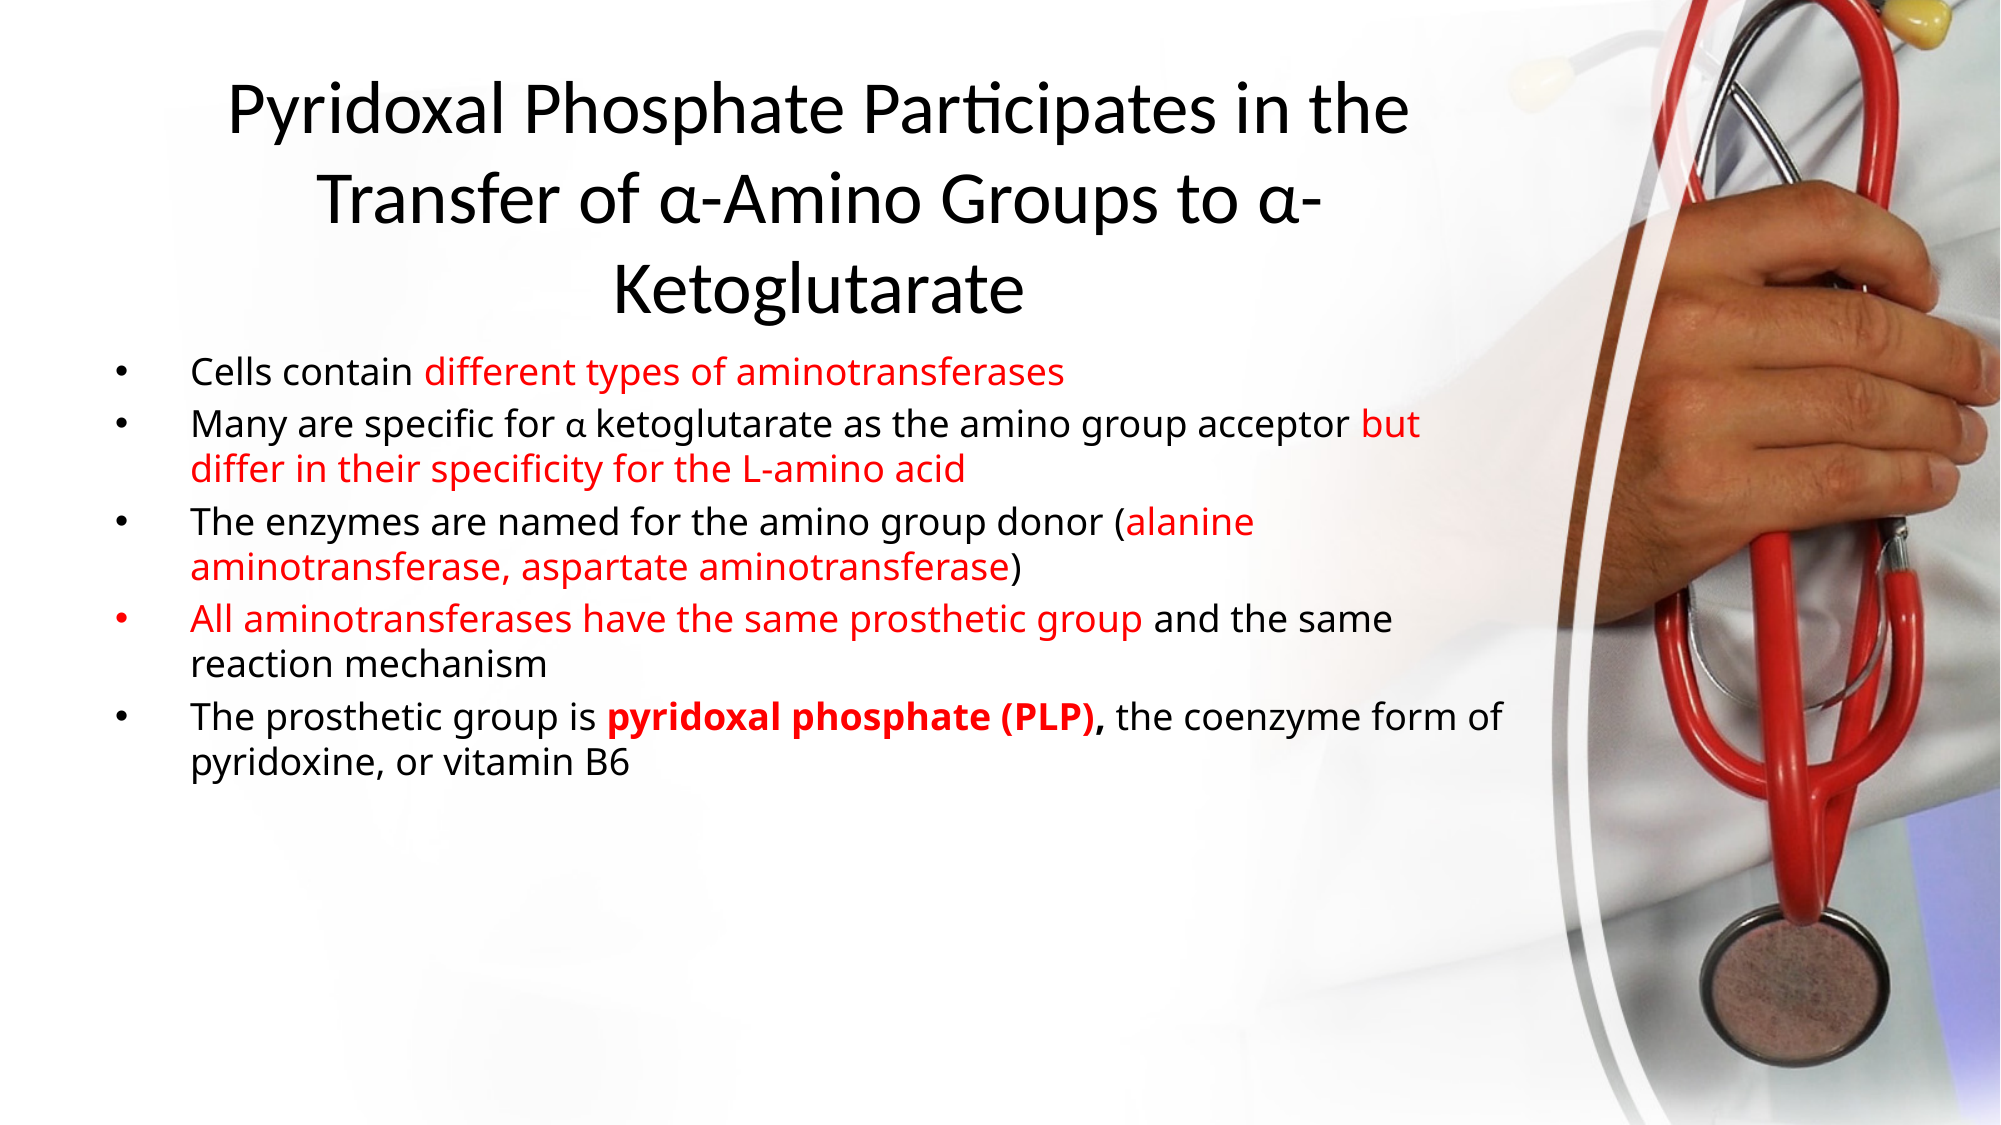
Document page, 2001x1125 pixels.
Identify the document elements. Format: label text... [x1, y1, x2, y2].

list Cells contain different types of aminotransferases Many are specific for α ketoglutarate as the amino group acceptor but differ in their specificity for the L-amino acid The enzymes are named for the amino group donor (alanine aminotransferase, aspartate aminotransferase) All aminotransferases have the same prosthetic group and the same reaction mechanism The prosthetic group is pyridoxal phosphate (PLP), the coenzyme form of pyridoxine, or vitamin B6 [100, 340, 1537, 1043]
title Pyridoxal Phosphate Participates in the Transfer of α-Amino Groups to α-Ketoglutarate [99, 110, 1540, 278]
picture [0, 0, 2001, 1125]
